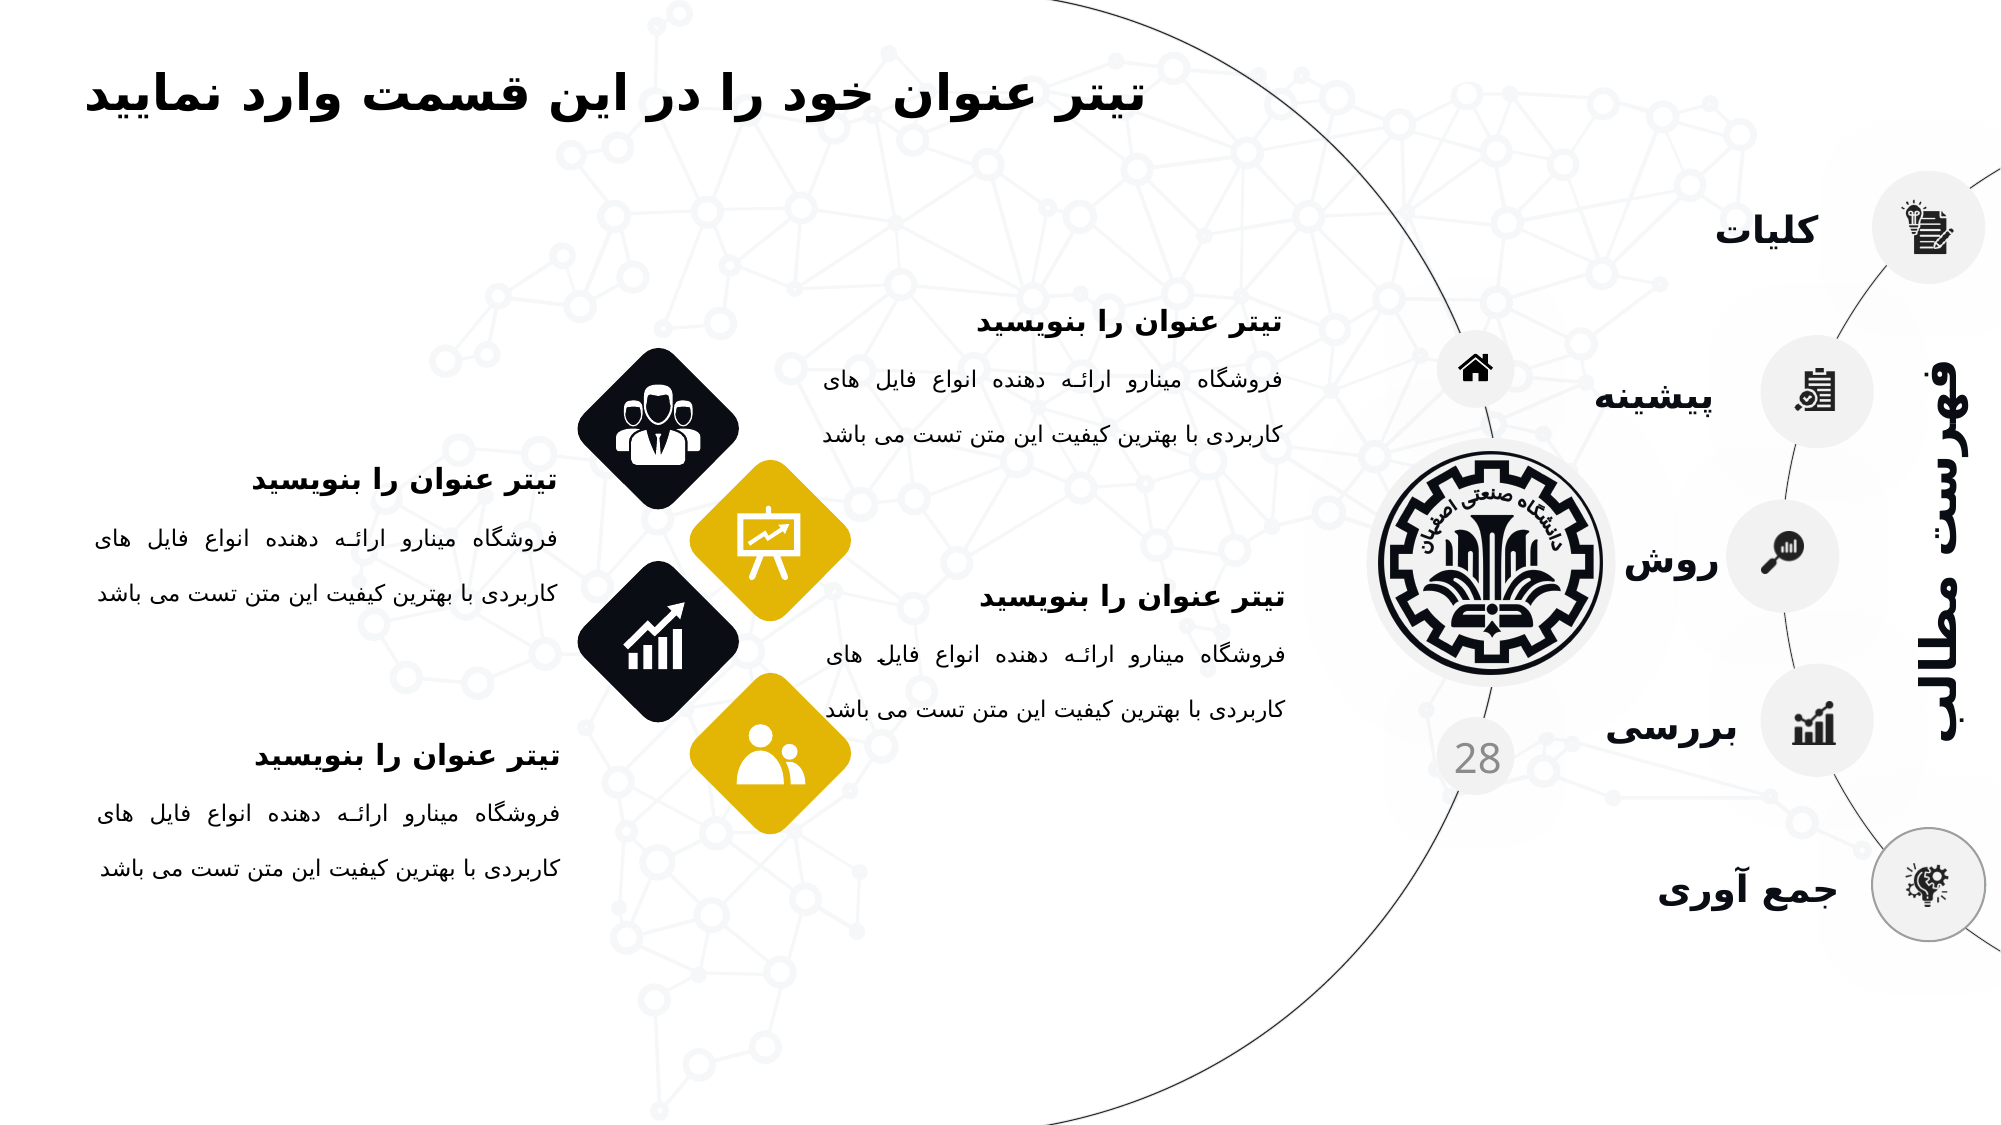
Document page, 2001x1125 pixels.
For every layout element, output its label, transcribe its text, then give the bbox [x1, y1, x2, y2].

text_box تیتر عنوان خود را در این قسمت وارد نمایید [0, 53, 1292, 128]
picture [1792, 368, 1836, 412]
picture [1792, 701, 1836, 745]
text_box جمع آوری [1628, 857, 1868, 918]
picture [1458, 350, 1493, 385]
picture [1899, 198, 1955, 255]
text_box بررسی [1552, 694, 1792, 755]
picture [1905, 863, 1949, 907]
text_box تیتر عنوان را بنویسید فروشگاه مینارو ارائه دهنده انواع فایل های کاربردی با بهترین کیفیت این متن تست می باشد [834, 535, 1301, 730]
text_box تیتر عنوان را بنویسید فروشگاه مینارو ارائه دهنده انواع فایل های کاربردی با بهترین کیفیت این متن تست می باشد [73, 693, 576, 889]
slide_number 28 [1421, 727, 1535, 788]
text_box پیشینه [1534, 363, 1774, 424]
text_box روش [1603, 528, 1792, 588]
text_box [594, 365, 834, 817]
text_box کلیات [1665, 198, 1868, 259]
text_box تیتر عنوان را بنویسید فروشگاه مینارو ارائه دهنده انواع فایل های کاربردی با بهترین کیفیت این متن تست می باشد [800, 259, 1298, 455]
picture [1761, 531, 1804, 574]
text_box تیتر عنوان را بنویسید فروشگاه مینارو ارائه دهنده انواع فایل های کاربردی با بهترین کیفیت این متن تست می باشد [70, 418, 573, 613]
text_box فهرست مطالب [1899, 328, 1974, 776]
picture [1378, 451, 1603, 675]
